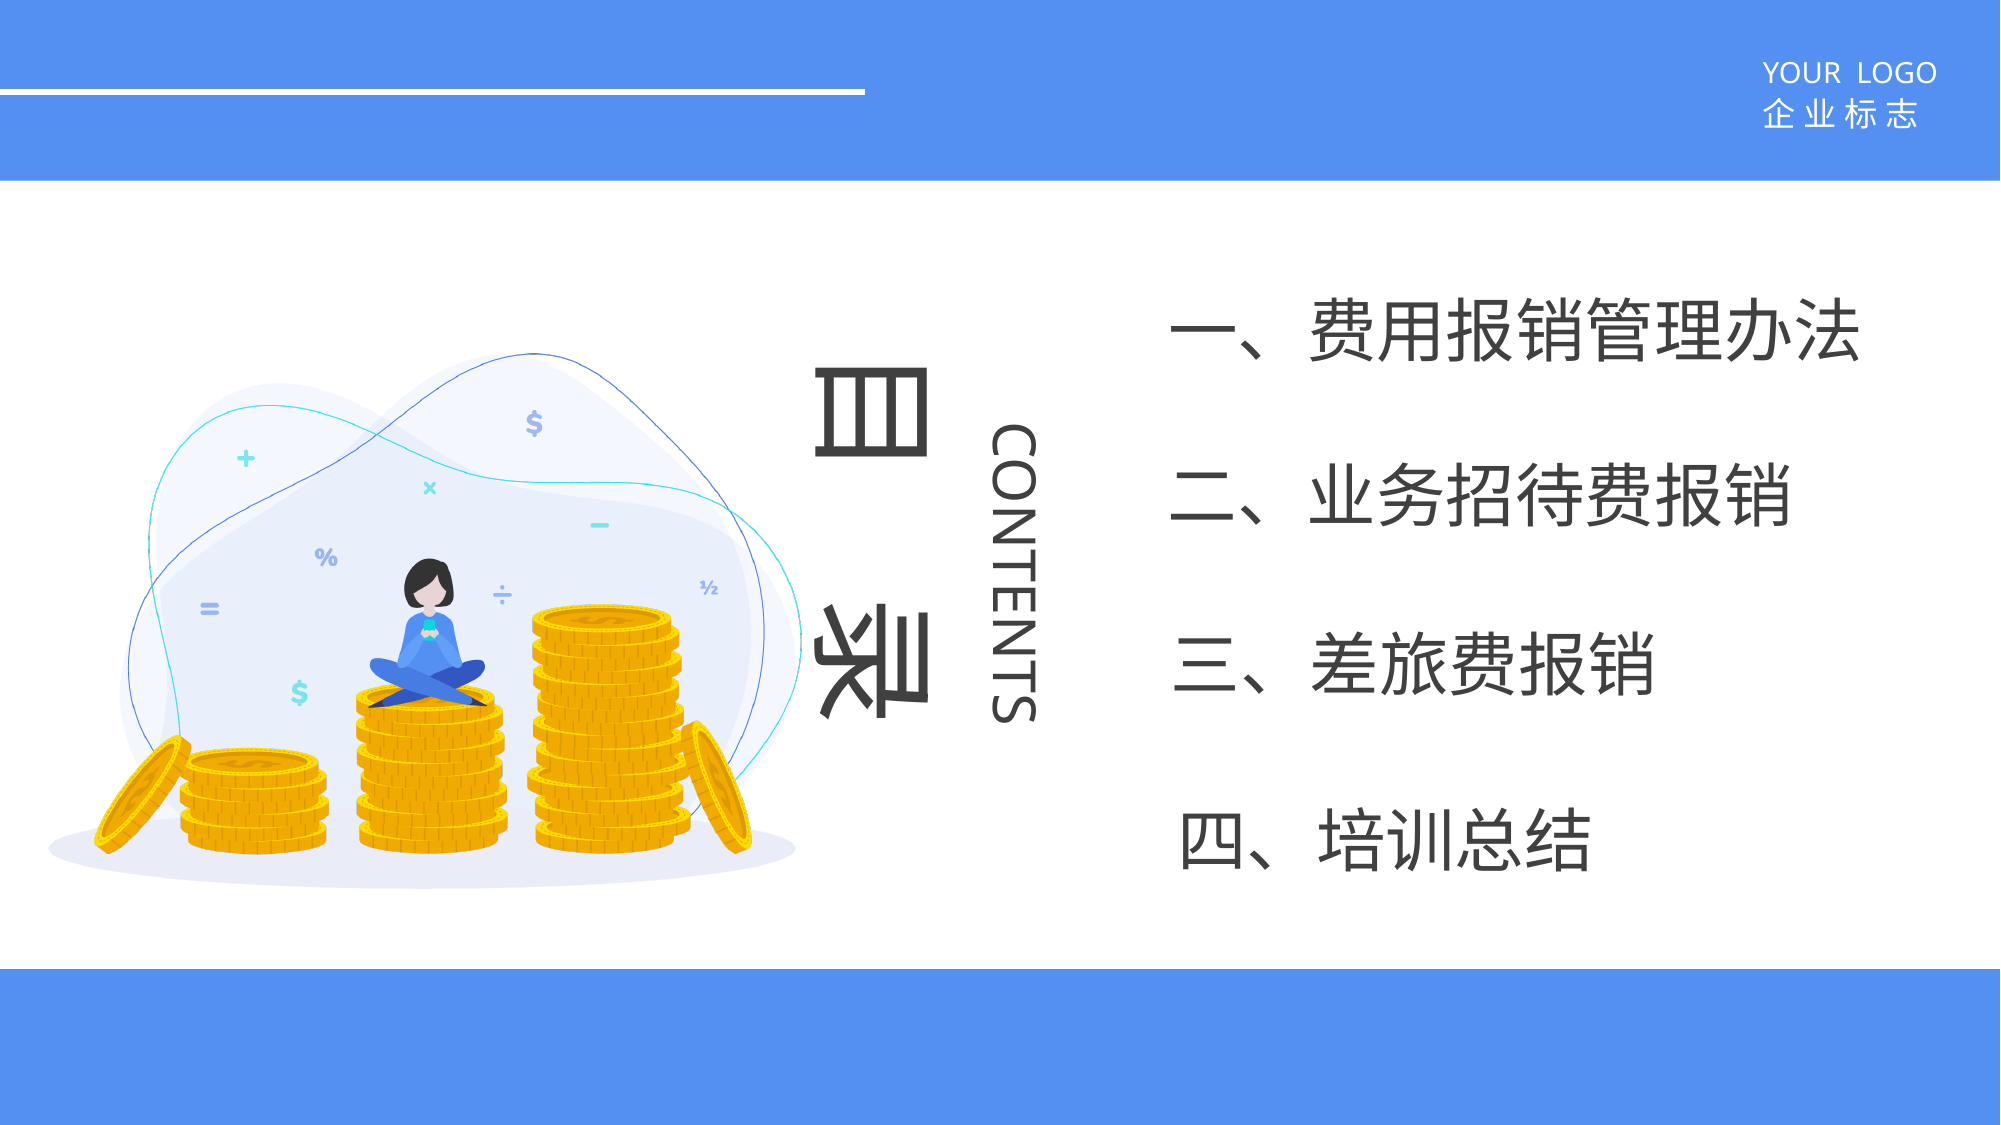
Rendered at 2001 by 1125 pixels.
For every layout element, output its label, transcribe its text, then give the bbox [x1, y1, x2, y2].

text_box CONTENTS [958, 306, 1076, 842]
text_box 二、业务招待费报销 [1153, 444, 1809, 627]
text_box 三、差旅费报销 [1156, 613, 1673, 712]
text_box YOUR LOGO 企 业 标 志 [1748, 43, 1953, 141]
picture [48, 353, 802, 889]
text_box 四、培训总结 [1162, 789, 1609, 888]
text_box 目 录 [775, 326, 965, 747]
text_box 一、费用报销管理办法 [1153, 279, 1879, 461]
text_box [0, 180, 2000, 970]
